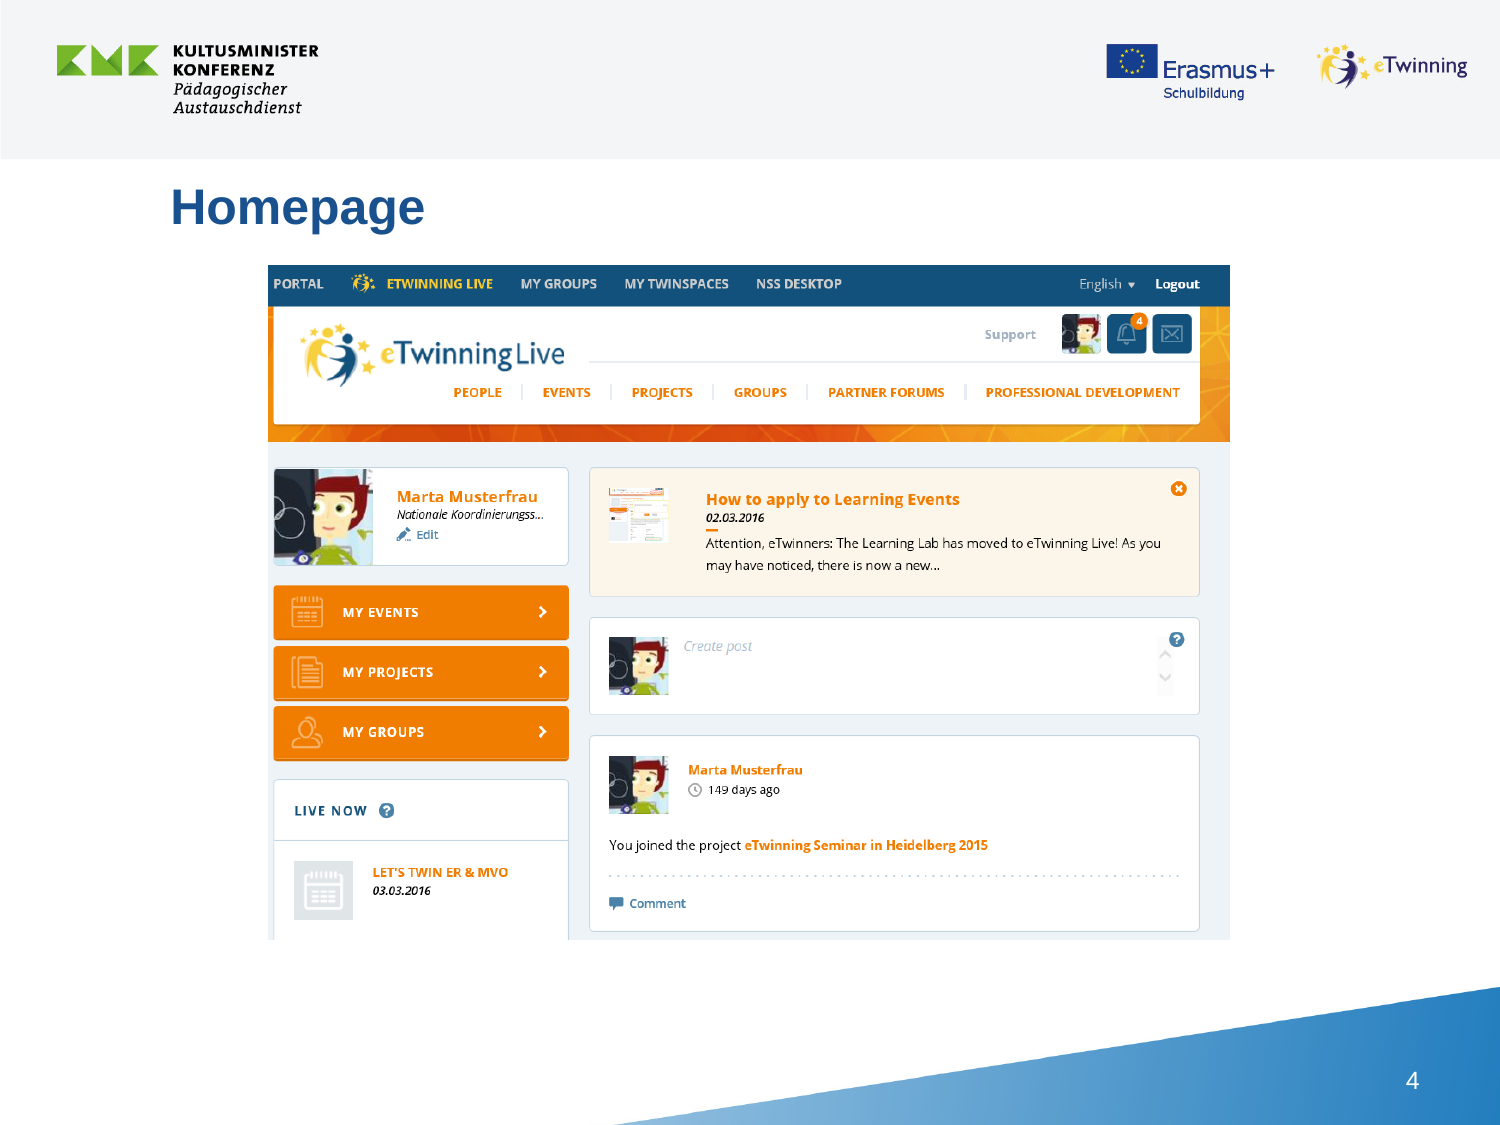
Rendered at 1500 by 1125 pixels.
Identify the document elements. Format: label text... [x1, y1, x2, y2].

text_box Homepage [155, 167, 1181, 242]
picture [0, 0, 1500, 1125]
